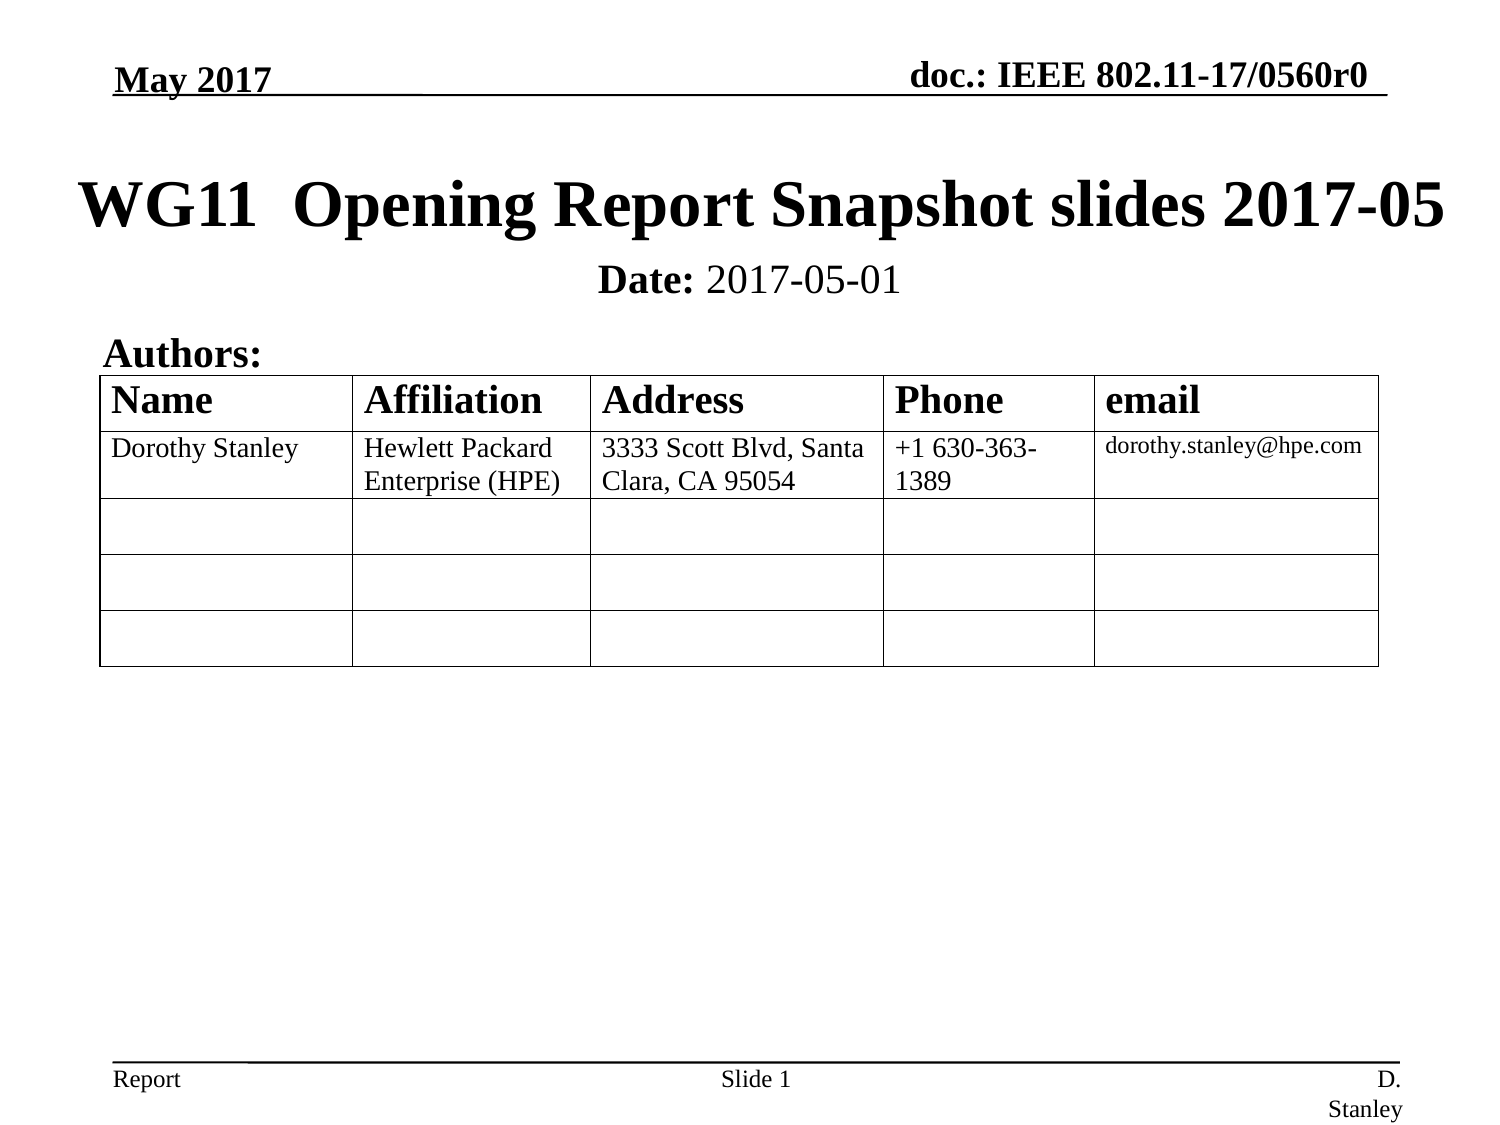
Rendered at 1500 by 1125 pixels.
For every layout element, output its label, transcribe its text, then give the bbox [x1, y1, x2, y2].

footer D. Stanley, HP Enterprise [1325, 1062, 1402, 1093]
text_box Authors: [87, 318, 325, 373]
title WG11 Opening Report Snapshot slides 2017-05 [24, 112, 1500, 288]
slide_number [114, 54, 335, 100]
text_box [84, 374, 1409, 782]
list Date: 2017-05-01 [112, 249, 1388, 313]
slide_number Slide 1 [712, 1062, 800, 1093]
